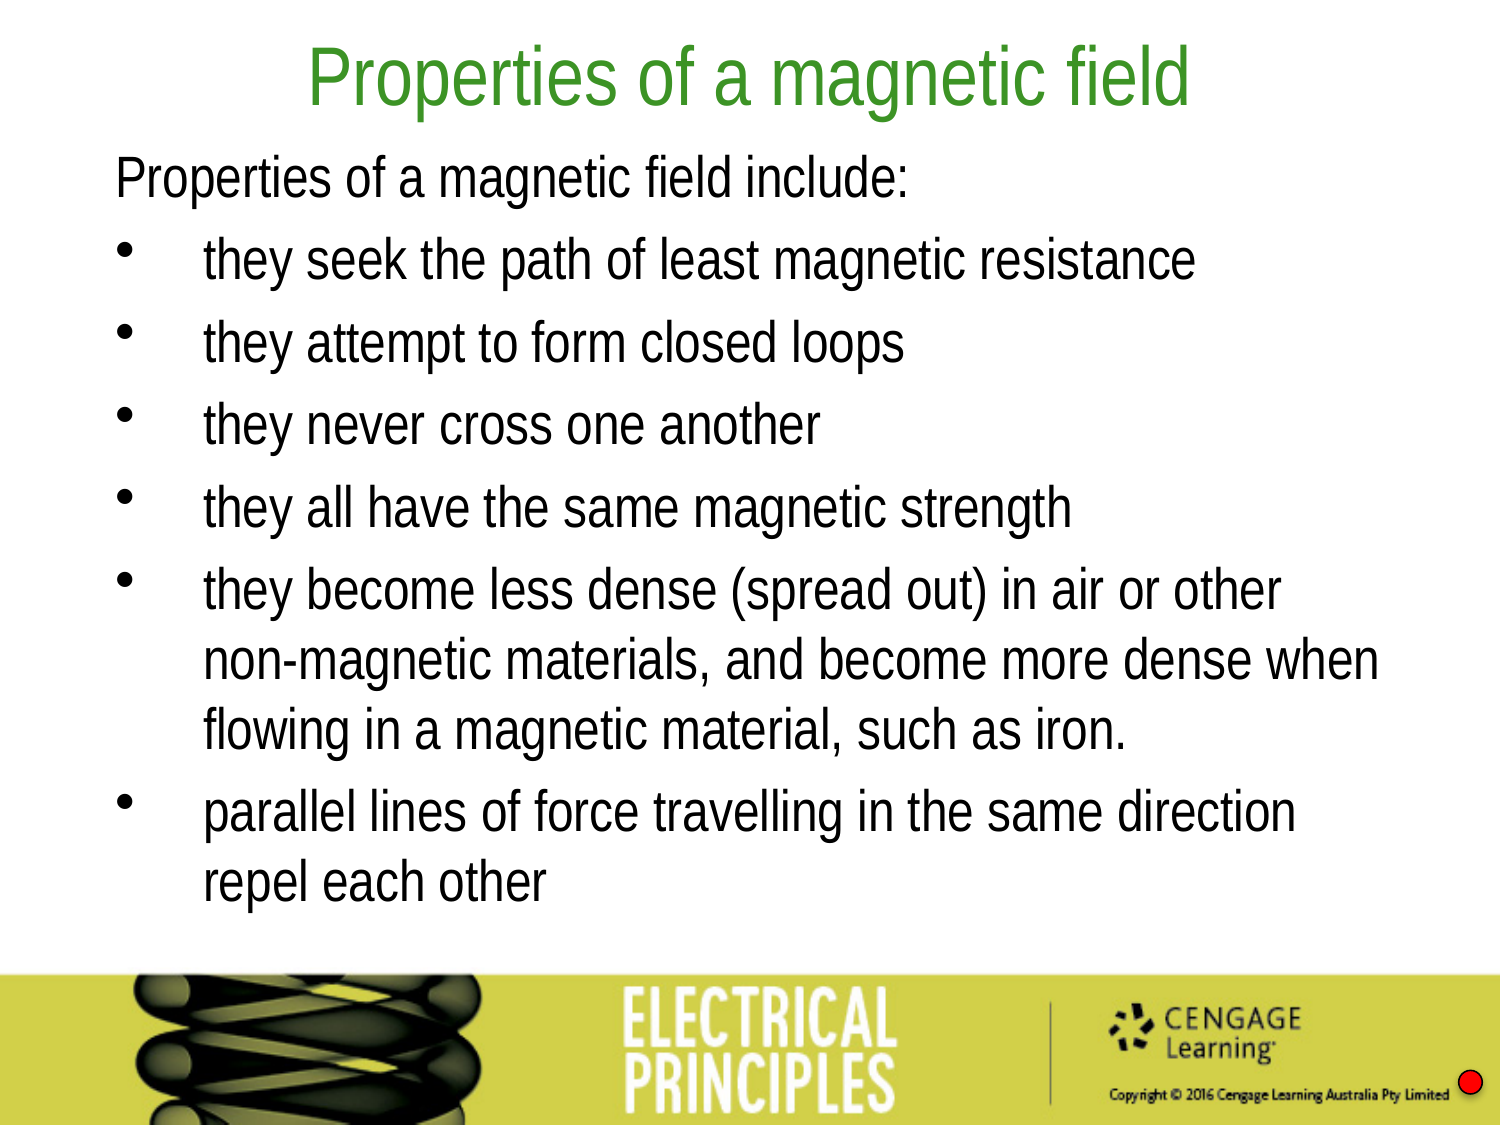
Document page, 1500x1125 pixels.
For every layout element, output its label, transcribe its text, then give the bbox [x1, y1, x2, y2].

picture [0, 124, 1500, 1125]
title Properties of a magnetic field [0, 0, 1500, 124]
text_box Properties of a magnetic field include: they seek the path of least magnetic resistance they attempt to form closed loops they never cross one another they all have the same magnetic strength they become less dense (spread out) in air or other non-magnetic materials, and become more dense when flowing in a magnetic material, such as iron. parallel lines of force travelling in the same direction repel each other [100, 131, 1400, 921]
text_box [1457, 1069, 1484, 1095]
